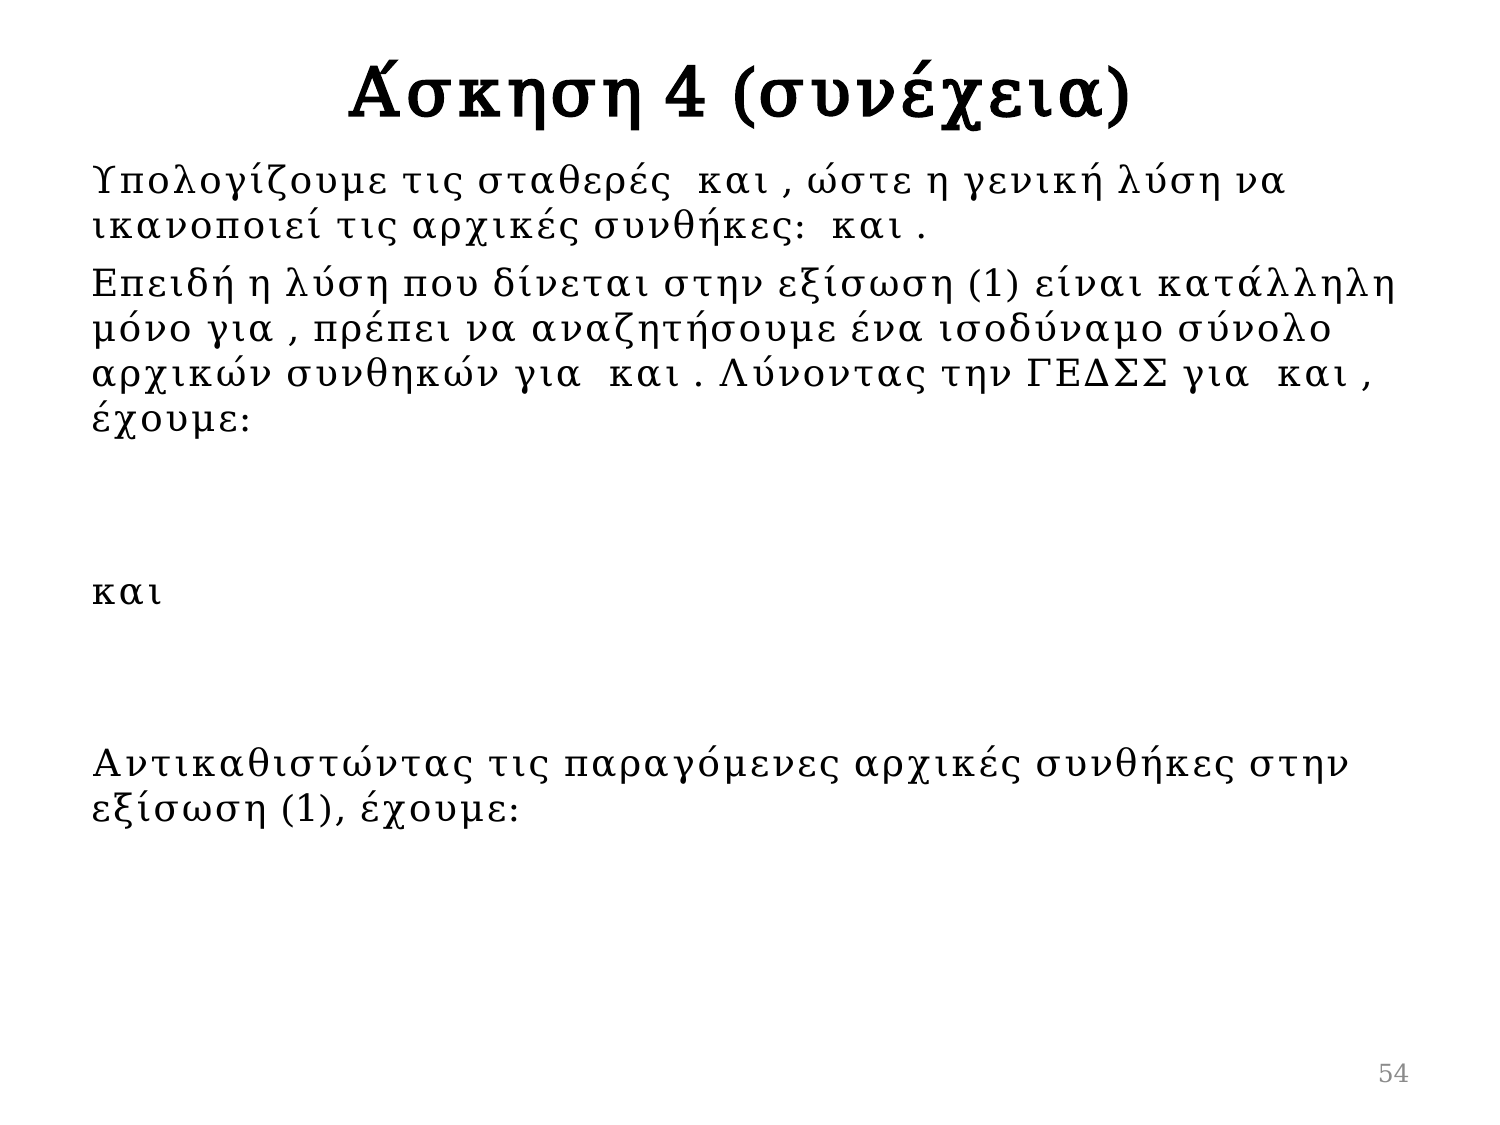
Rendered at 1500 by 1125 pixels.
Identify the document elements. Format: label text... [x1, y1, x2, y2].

slide_number 54 [1222, 1042, 1425, 1103]
title Άσκηση 4 (συνέχεια) [75, 19, 1425, 159]
